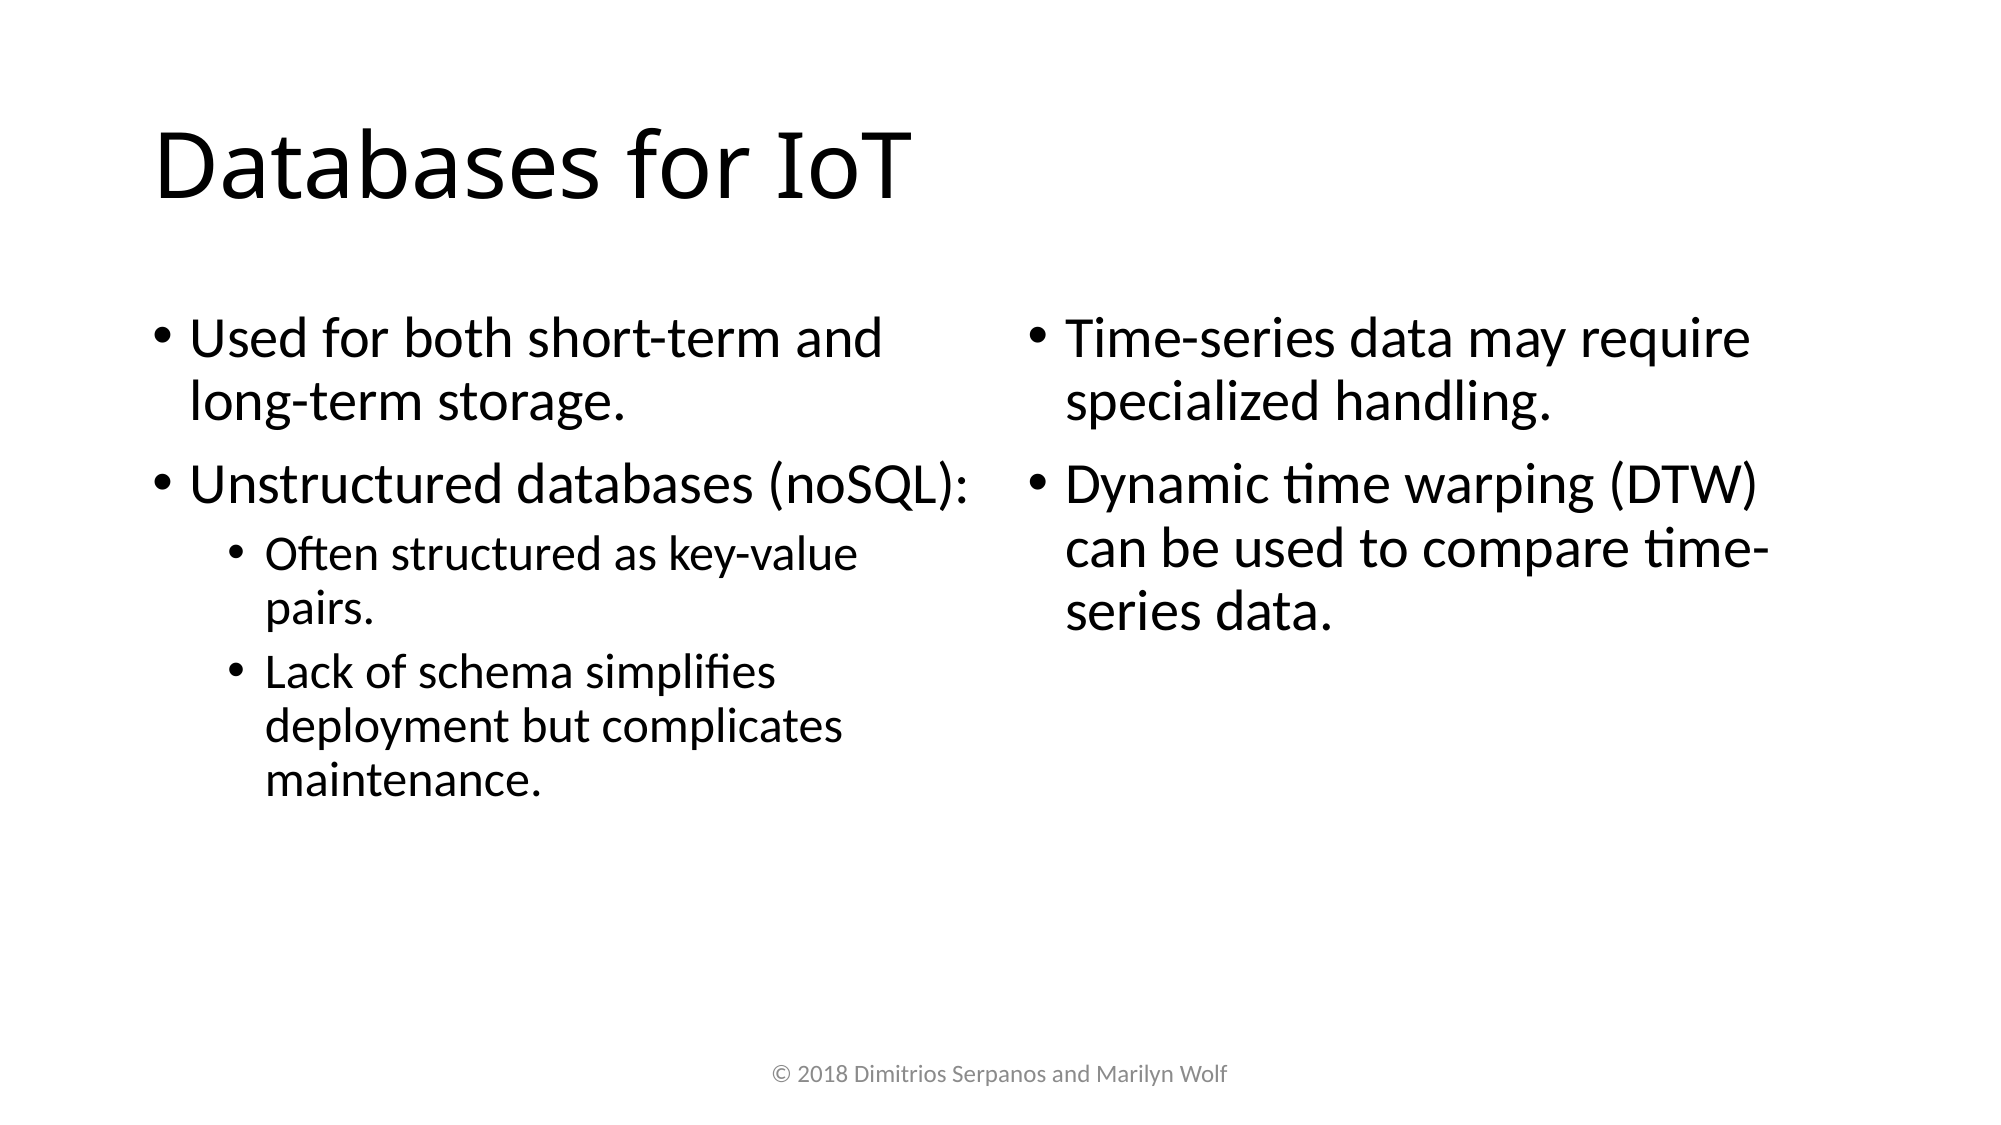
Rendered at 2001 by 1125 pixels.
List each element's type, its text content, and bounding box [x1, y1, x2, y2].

list Time-series data may require specialized handling. Dynamic time warping (DTW) can be used to compare time-series data. [1012, 299, 1863, 1014]
title Databases for IoT [137, 59, 1863, 278]
footer © 2018 Dimitrios Serpanos and Marilyn Wolf [662, 1042, 1338, 1103]
list Used for both short-term and long-term storage. Unstructured databases (noSQL): Often structured as key-value pairs. Lack of schema simplifies deployment but complicates maintenance. [137, 299, 988, 1014]
